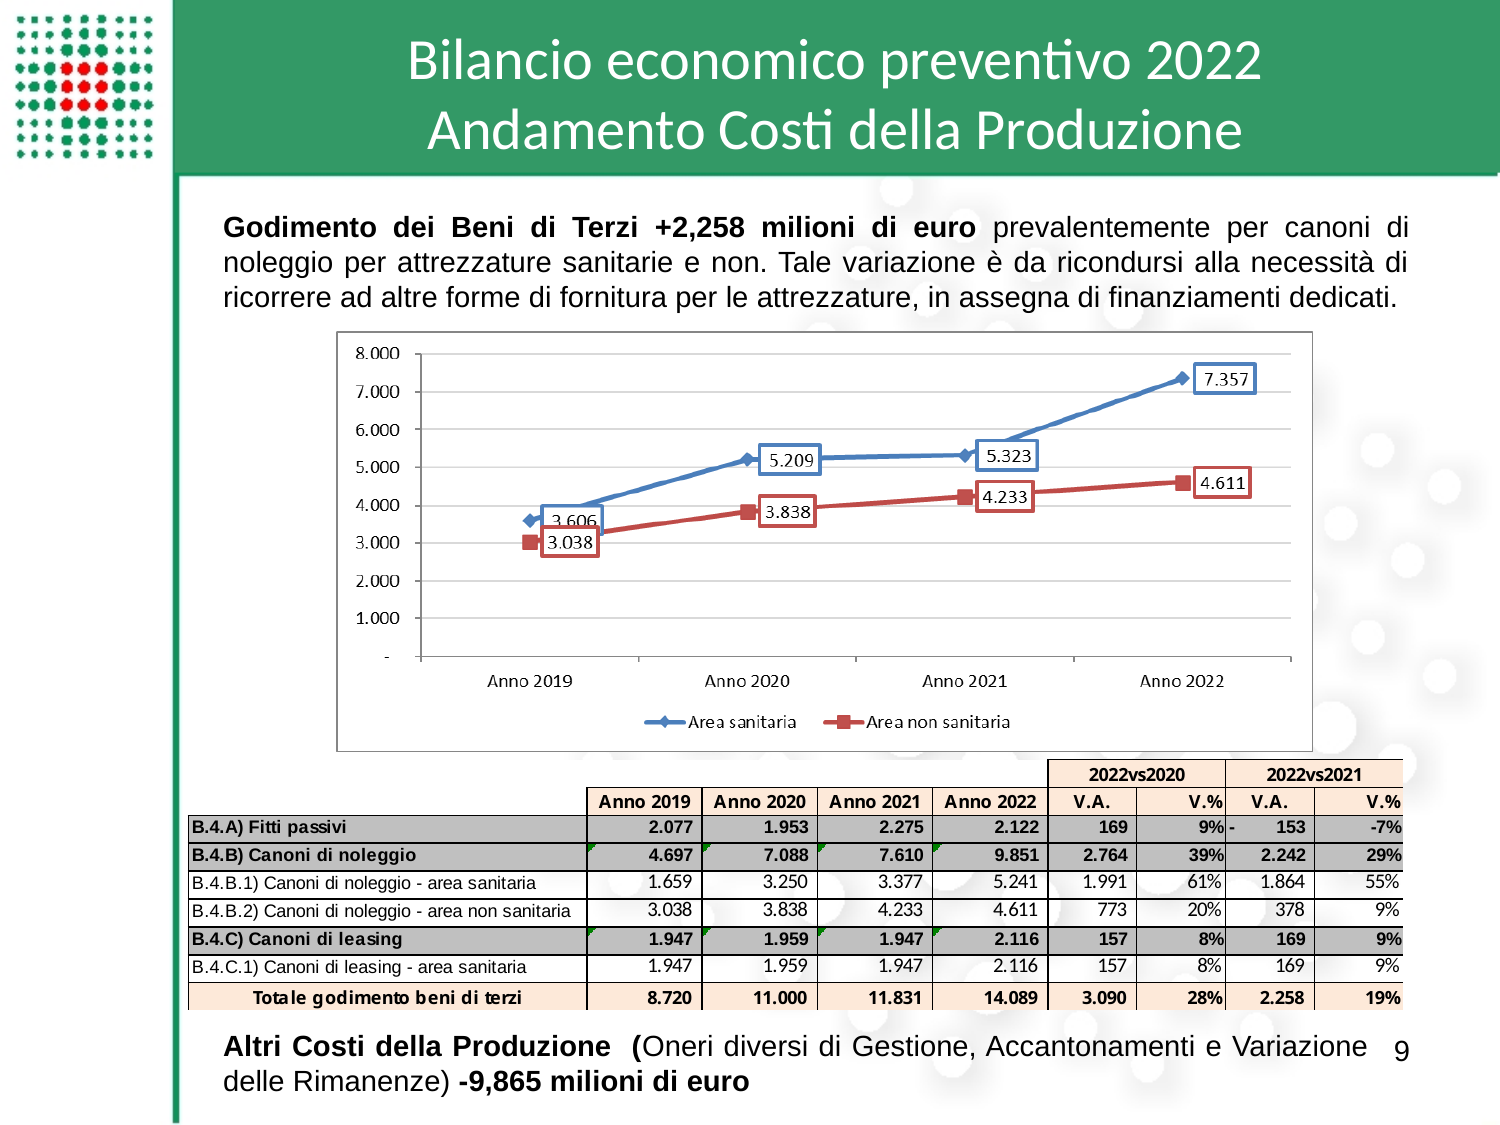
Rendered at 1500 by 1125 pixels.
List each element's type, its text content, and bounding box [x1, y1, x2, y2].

picture [0, 0, 1500, 1125]
text_box Godimento dei Beni di Terzi +2,258 milioni di euro prevalentemente per canoni di noleggio per attrezzature sanitarie e non. Tale variazione è da ricondursi alla necessità di ricorrere ad altre forme di fornitura per le attrezzature, in assegna di finanziamenti dedicati. [208, 200, 1425, 321]
slide_number 9 [1384, 1024, 1426, 1103]
text_box Bilancio economico preventivo 2022 Andamento Costi della Produzione [171, 19, 1500, 163]
text_box Altri Costi della Produzione (Oneri diversi di Gestione, Accantonamenti e Variazione delle Rimanenze) -9,865 milioni di euro [208, 1020, 1384, 1105]
